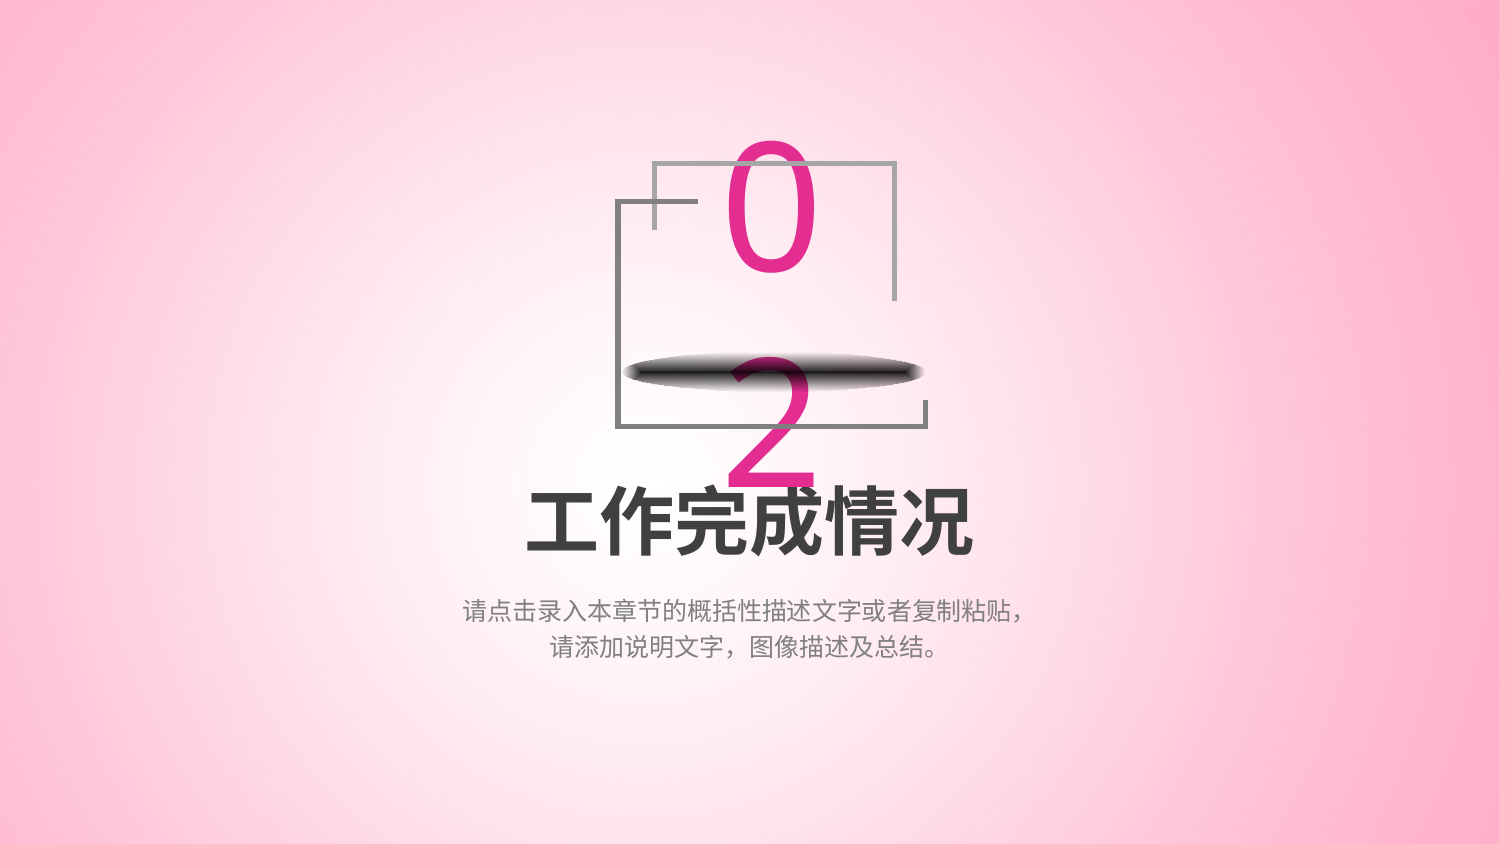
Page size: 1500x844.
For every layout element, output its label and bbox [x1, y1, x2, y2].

picture [0, 0, 1500, 844]
text_box [621, 191, 926, 424]
